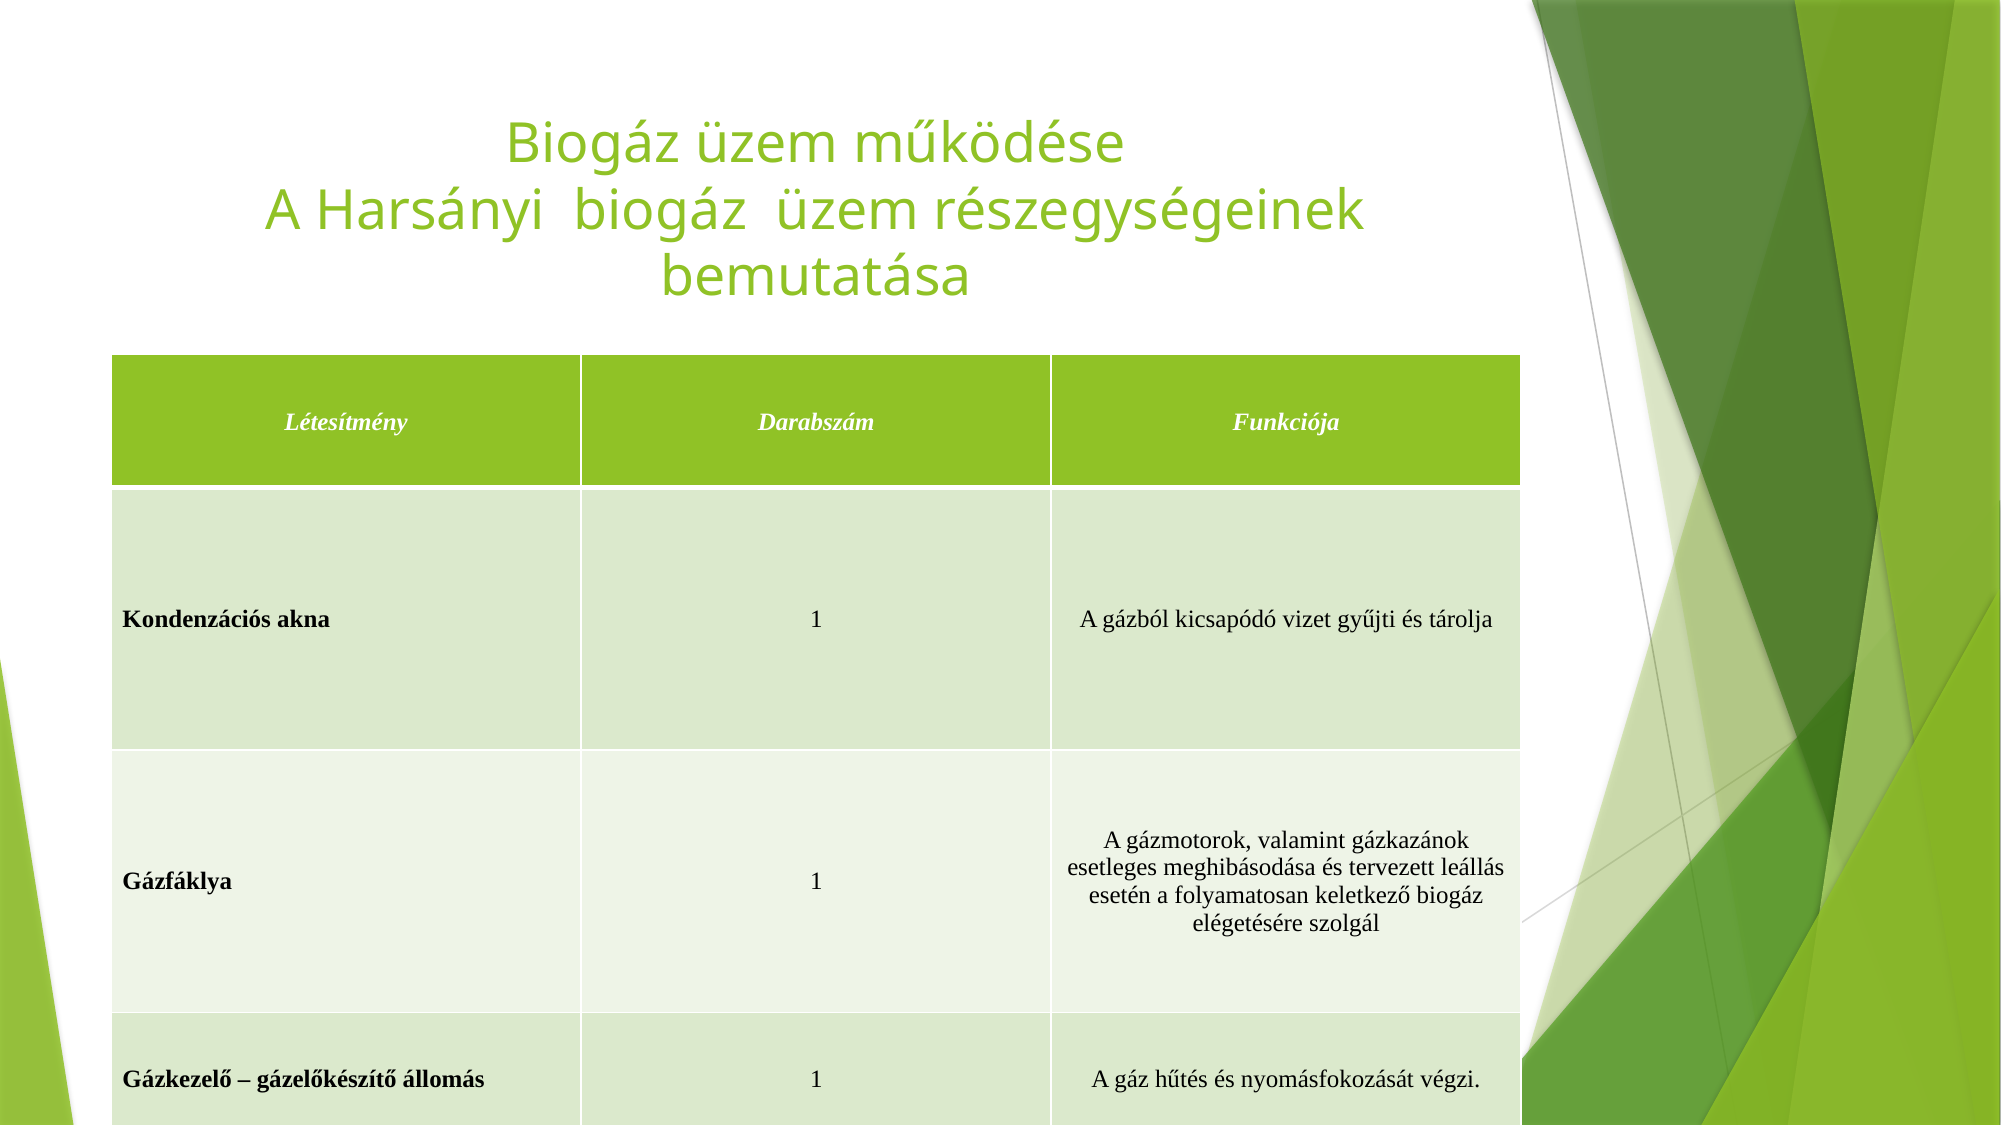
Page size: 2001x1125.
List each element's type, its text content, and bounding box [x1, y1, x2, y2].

title Biogáz üzem működése A Harsányi biogáz üzem részegységeinek bemutatása [111, 99, 1522, 317]
table_cell A gázmotorok, valamint gázkazánok esetleges meghibásodása és tervezett leállás esetén a folyamatosan keletkező biogáz elégetésére szolgál [1052, 751, 1520, 1012]
table_cell 1 [582, 751, 1050, 1012]
table_header Funkciója [1052, 355, 1520, 485]
table_cell A gáz hűtés és nyomásfokozását végzi. [1052, 1013, 1520, 1125]
table_cell Gázfáklya [112, 751, 580, 1012]
table_cell Gázkezelő – gázelőkészítő állomás [112, 1013, 580, 1125]
table_cell 1 [582, 490, 1050, 749]
table_header Létesítmény [112, 355, 580, 485]
table_cell Kondenzációs akna [112, 490, 580, 749]
table_cell 1 [582, 1013, 1050, 1125]
table_header Darabszám [582, 355, 1050, 485]
table_cell A gázból kicsapódó vizet gyűjti és tárolja [1052, 490, 1520, 749]
